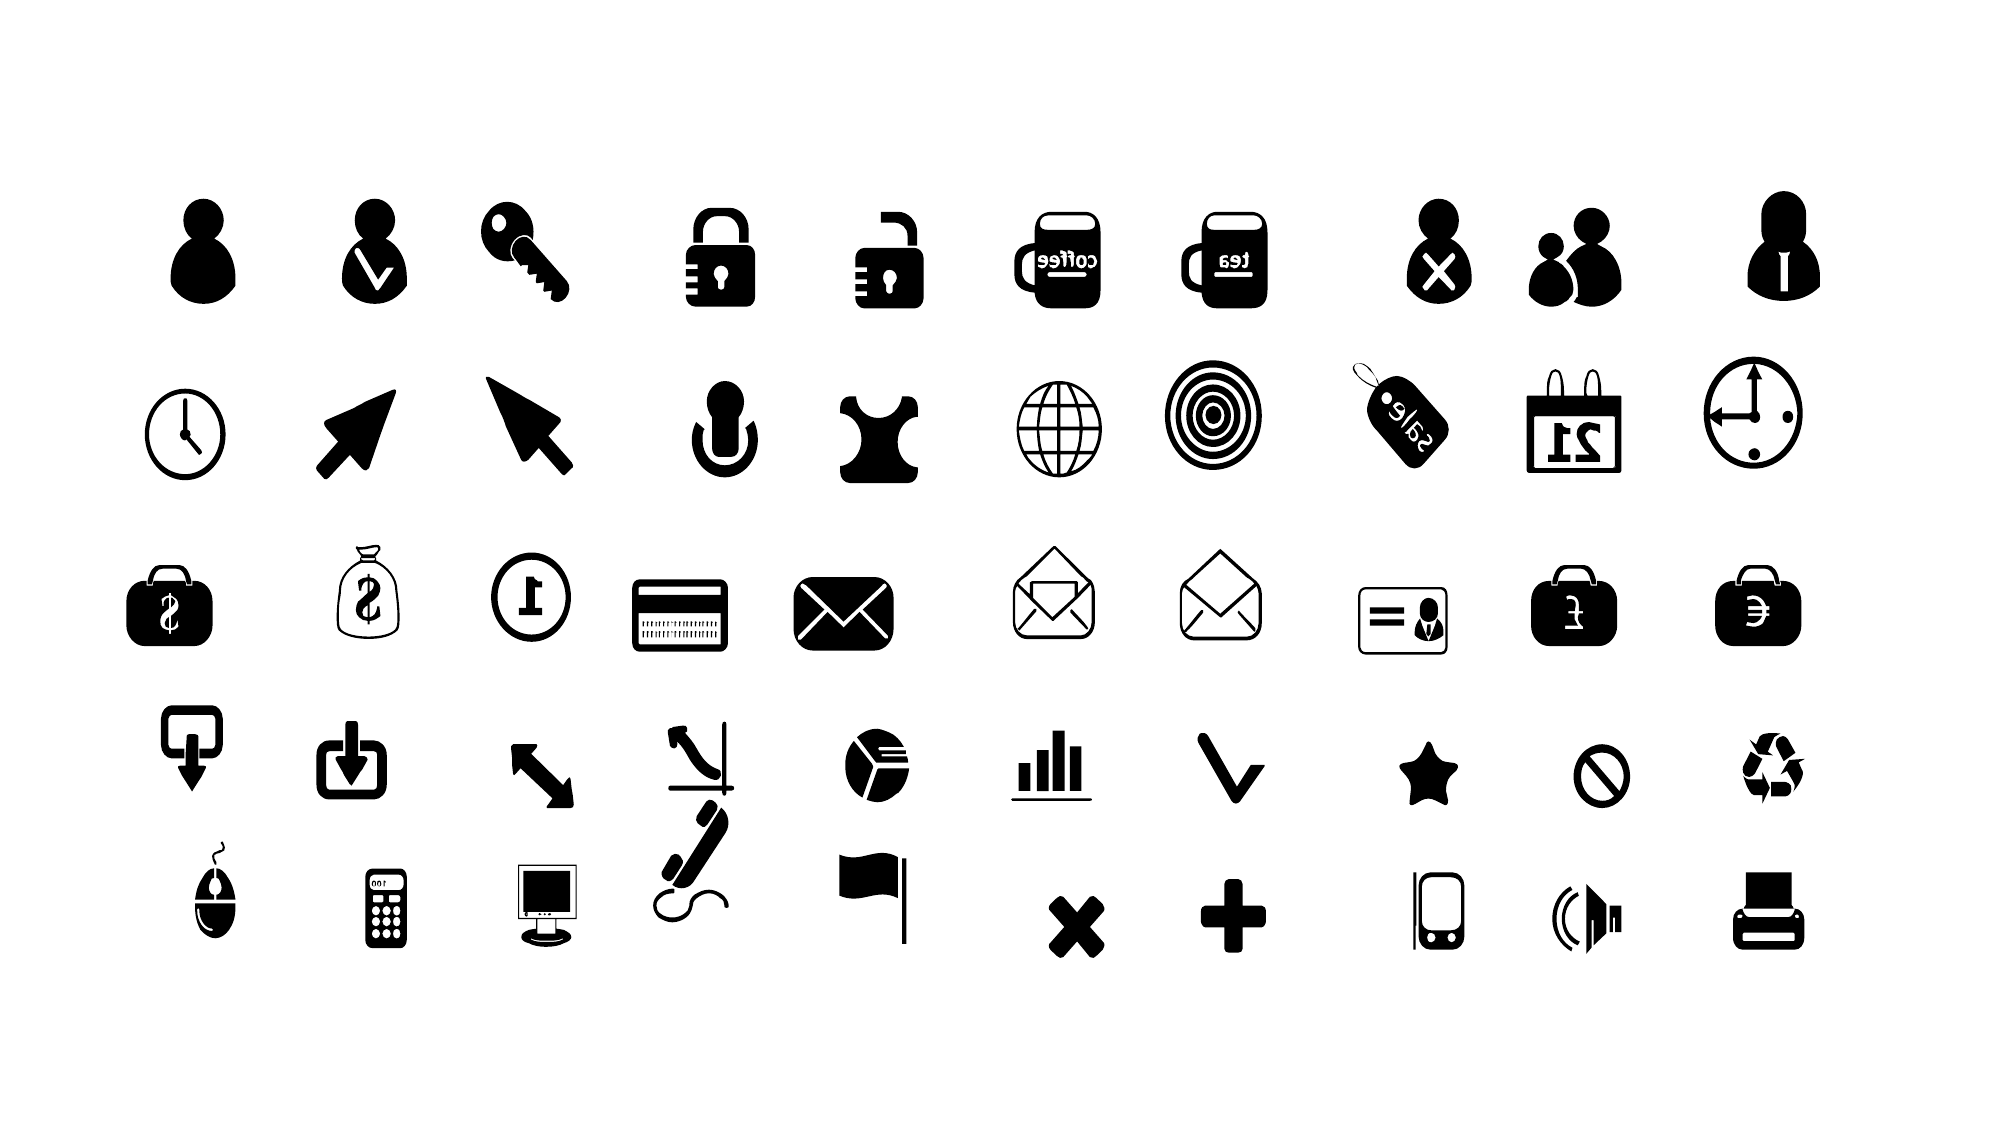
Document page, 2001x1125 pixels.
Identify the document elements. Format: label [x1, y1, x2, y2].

text_box [195, 841, 236, 939]
text_box [1048, 896, 1105, 958]
text_box [144, 388, 226, 481]
text_box [1200, 879, 1266, 953]
text_box [1352, 363, 1449, 469]
text_box [1747, 191, 1820, 301]
text_box [336, 544, 400, 639]
text_box [365, 868, 407, 949]
text_box [1406, 198, 1472, 304]
text_box [685, 207, 756, 307]
text_box [518, 864, 577, 947]
text_box [126, 565, 213, 647]
text_box [691, 420, 758, 478]
text_box [706, 381, 745, 457]
text_box [1528, 207, 1622, 307]
text_box [170, 198, 236, 304]
text_box [653, 799, 731, 923]
text_box [316, 389, 397, 480]
text_box [1358, 586, 1448, 655]
text_box [1181, 211, 1268, 309]
text_box [845, 728, 910, 803]
text_box [1014, 211, 1101, 309]
text_box [1531, 565, 1618, 647]
text_box [880, 211, 918, 246]
text_box [839, 844, 907, 944]
text_box [632, 579, 729, 652]
text_box [1011, 730, 1093, 801]
text_box [491, 552, 571, 642]
text_box [1399, 741, 1458, 806]
text_box [1016, 381, 1102, 478]
text_box [840, 396, 918, 484]
text_box [1573, 744, 1631, 809]
text_box [667, 720, 736, 797]
text_box [1733, 872, 1805, 950]
text_box [1741, 731, 1808, 804]
text_box [1552, 883, 1622, 954]
text_box [1197, 733, 1265, 804]
text_box [1012, 546, 1095, 640]
text_box [1413, 872, 1465, 950]
text_box [1715, 565, 1802, 647]
text_box [161, 705, 223, 793]
text_box [1526, 369, 1622, 473]
text_box [478, 198, 572, 304]
text_box [1703, 356, 1803, 469]
text_box [316, 721, 387, 800]
text_box [855, 247, 924, 309]
text_box [1164, 360, 1262, 470]
text_box [511, 744, 574, 809]
text_box [341, 198, 407, 304]
text_box [793, 577, 894, 651]
text_box [485, 376, 574, 476]
text_box [1179, 548, 1262, 641]
